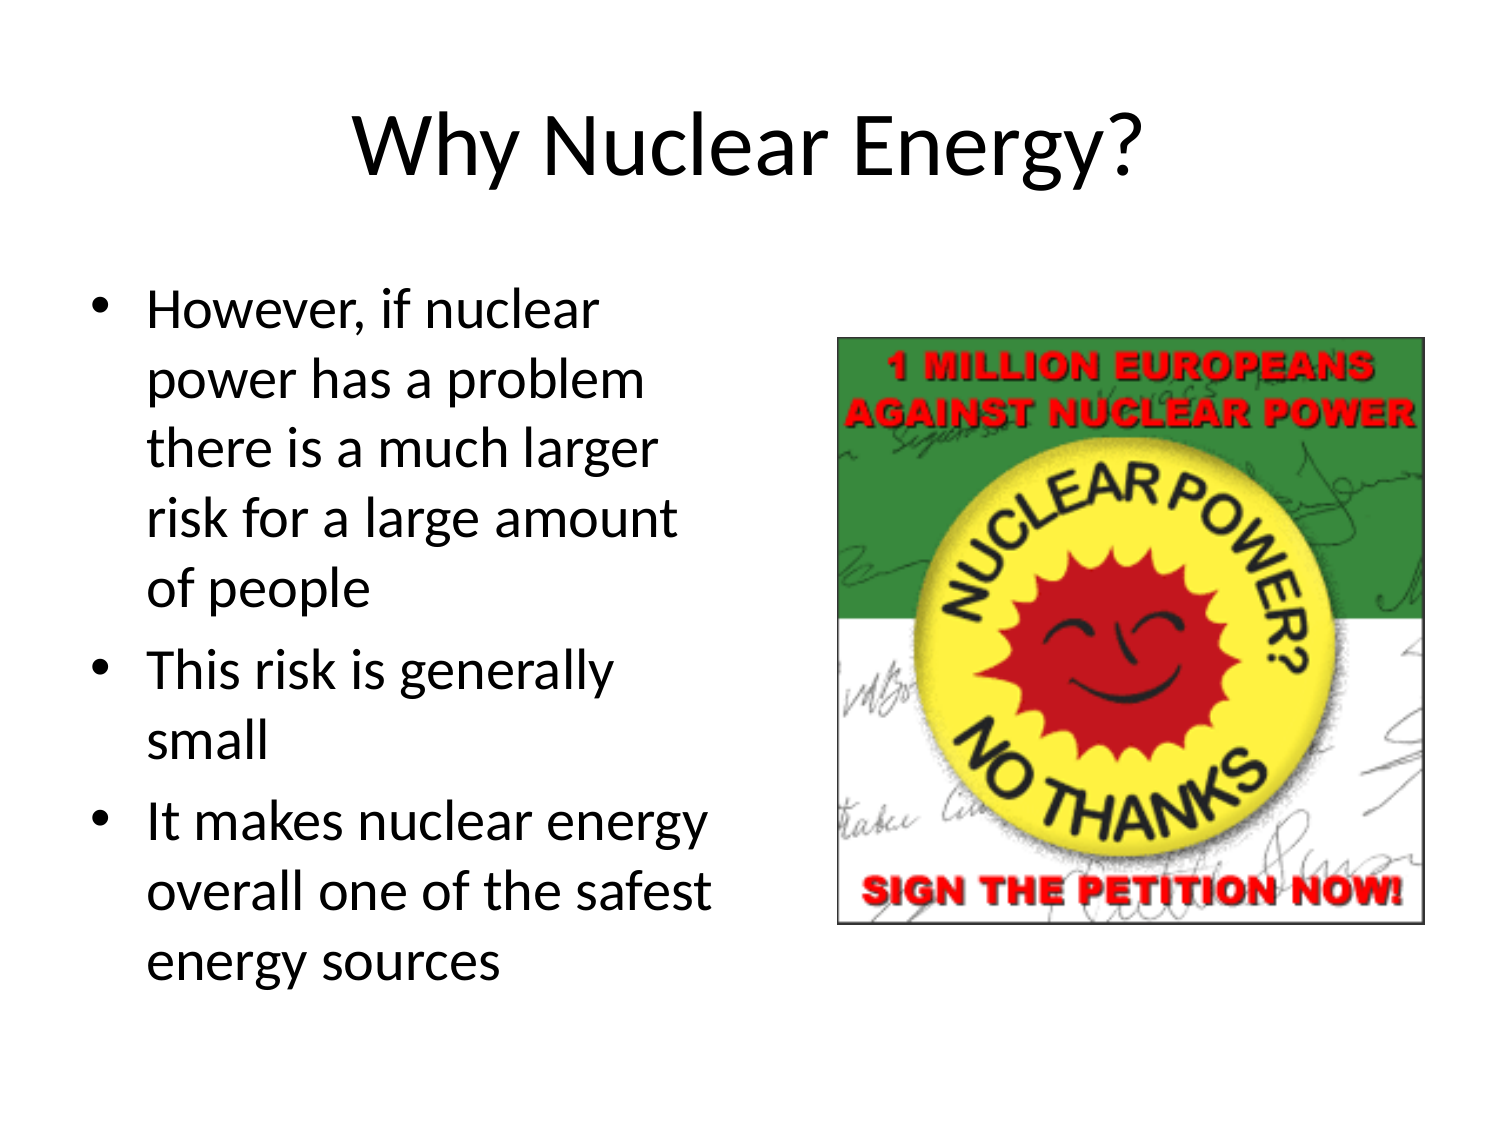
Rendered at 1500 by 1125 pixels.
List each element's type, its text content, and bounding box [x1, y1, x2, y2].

title Why Nuclear Energy? [75, 45, 1425, 233]
picture [837, 337, 1426, 926]
list However, if nuclear power has a problem there is a much larger risk for a large amount of people This risk is generally small It makes nuclear energy overall one of the safest energy sources [75, 262, 738, 1005]
